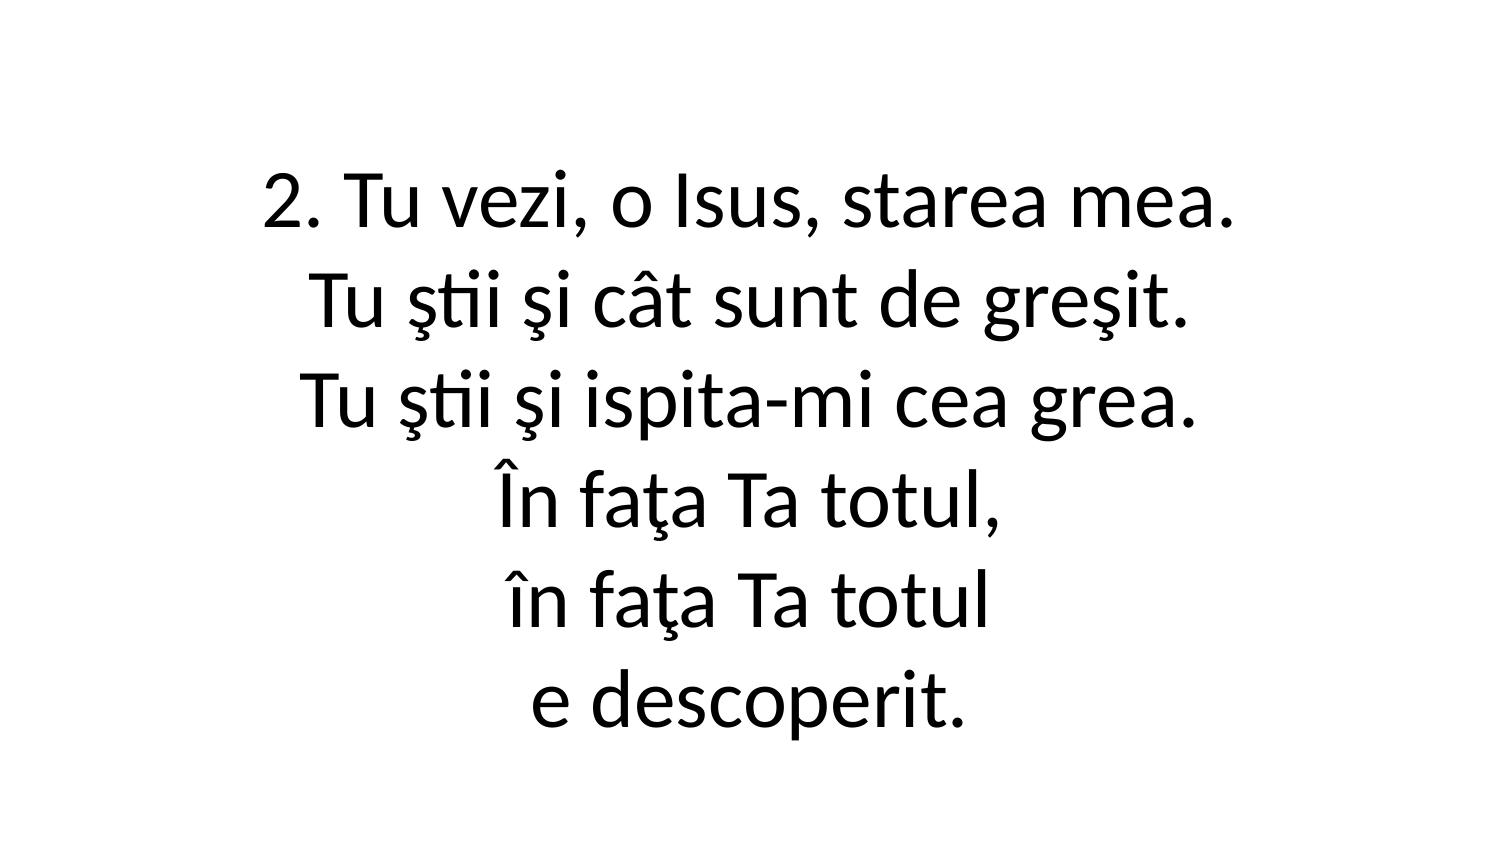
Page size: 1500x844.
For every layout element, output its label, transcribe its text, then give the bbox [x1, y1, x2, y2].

text_box 2. Tu vezi, o Isus, starea mea. Tu ştii şi cât sunt de greşit. Tu ştii şi ispita-mi cea grea. În faţa Ta totul, în faţa Ta totul e descoperit. [246, 92, 1254, 752]
